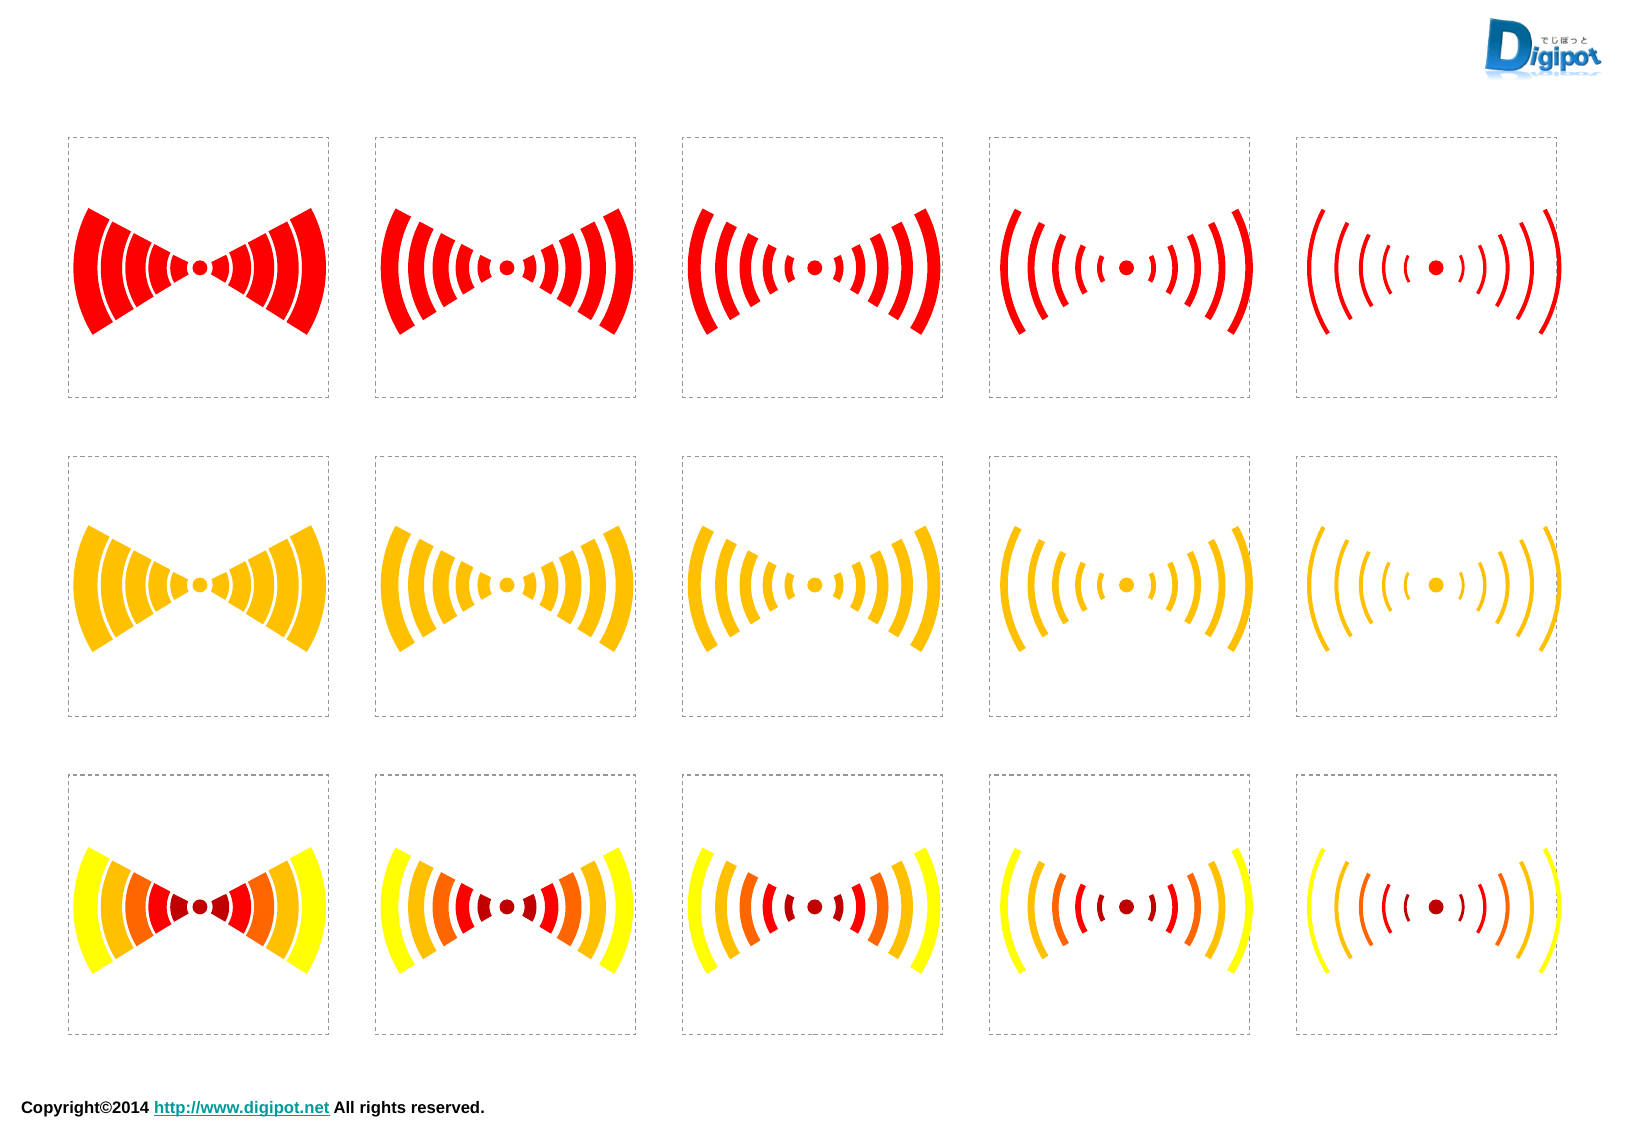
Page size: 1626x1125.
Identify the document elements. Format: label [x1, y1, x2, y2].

text_box [73, 780, 327, 1034]
text_box [1306, 141, 1562, 395]
text_box [687, 458, 941, 712]
picture [1485, 18, 1602, 82]
text_box [380, 780, 634, 1034]
text_box [380, 141, 634, 395]
text_box [1000, 780, 1253, 1034]
text_box [687, 141, 941, 395]
text_box [687, 780, 941, 1034]
text_box [1306, 458, 1562, 712]
text_box [1000, 458, 1253, 712]
text_box [1306, 780, 1562, 1034]
text_box [73, 141, 327, 395]
text_box [73, 458, 327, 712]
text_box [1000, 141, 1253, 395]
text_box [380, 458, 634, 712]
